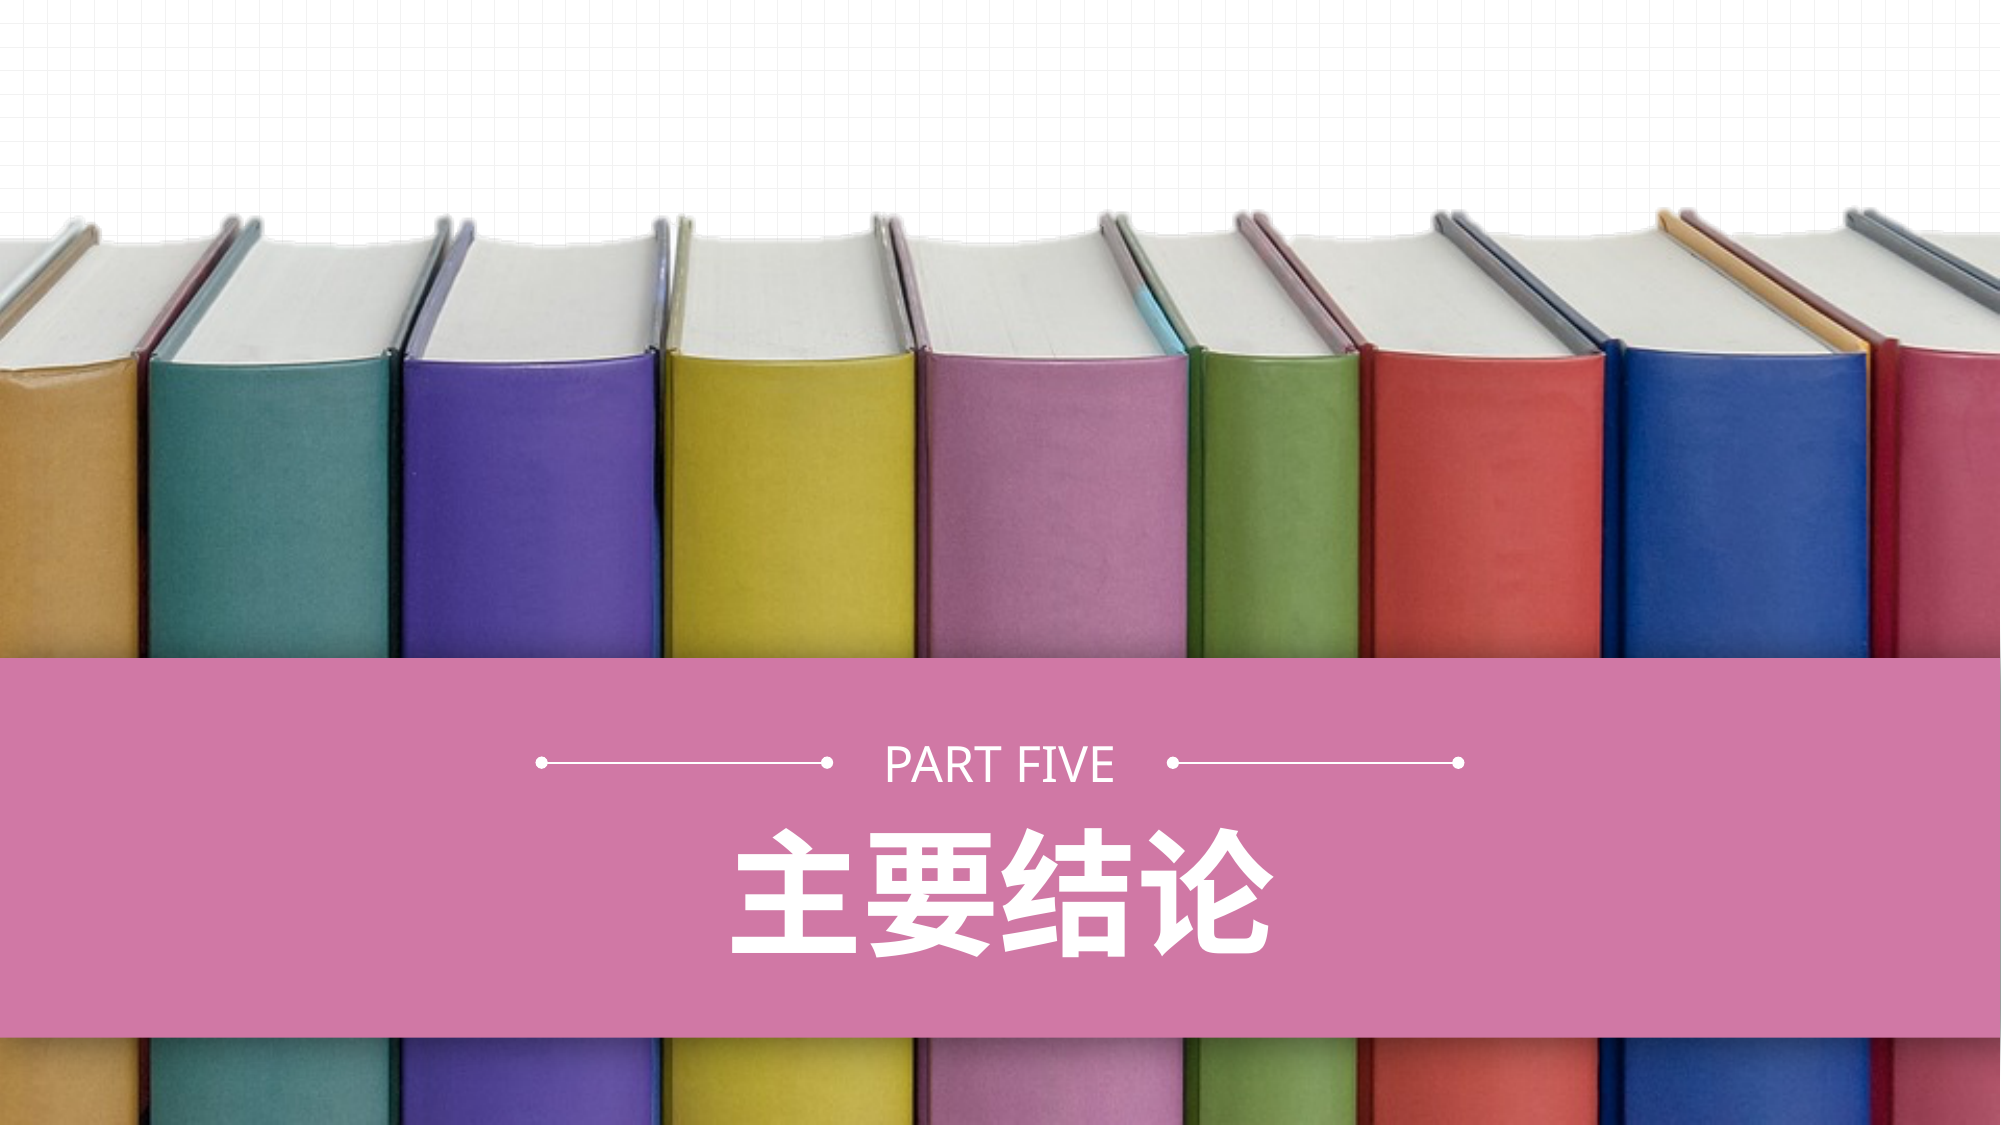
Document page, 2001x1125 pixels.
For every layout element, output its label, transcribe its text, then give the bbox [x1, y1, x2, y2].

picture [0, 27, 2000, 658]
picture [0, 1038, 2000, 1125]
text_box 主要结论 [710, 800, 1290, 981]
text_box PART FIVE [868, 763, 1131, 800]
text_box PART FIVE [868, 724, 1131, 762]
